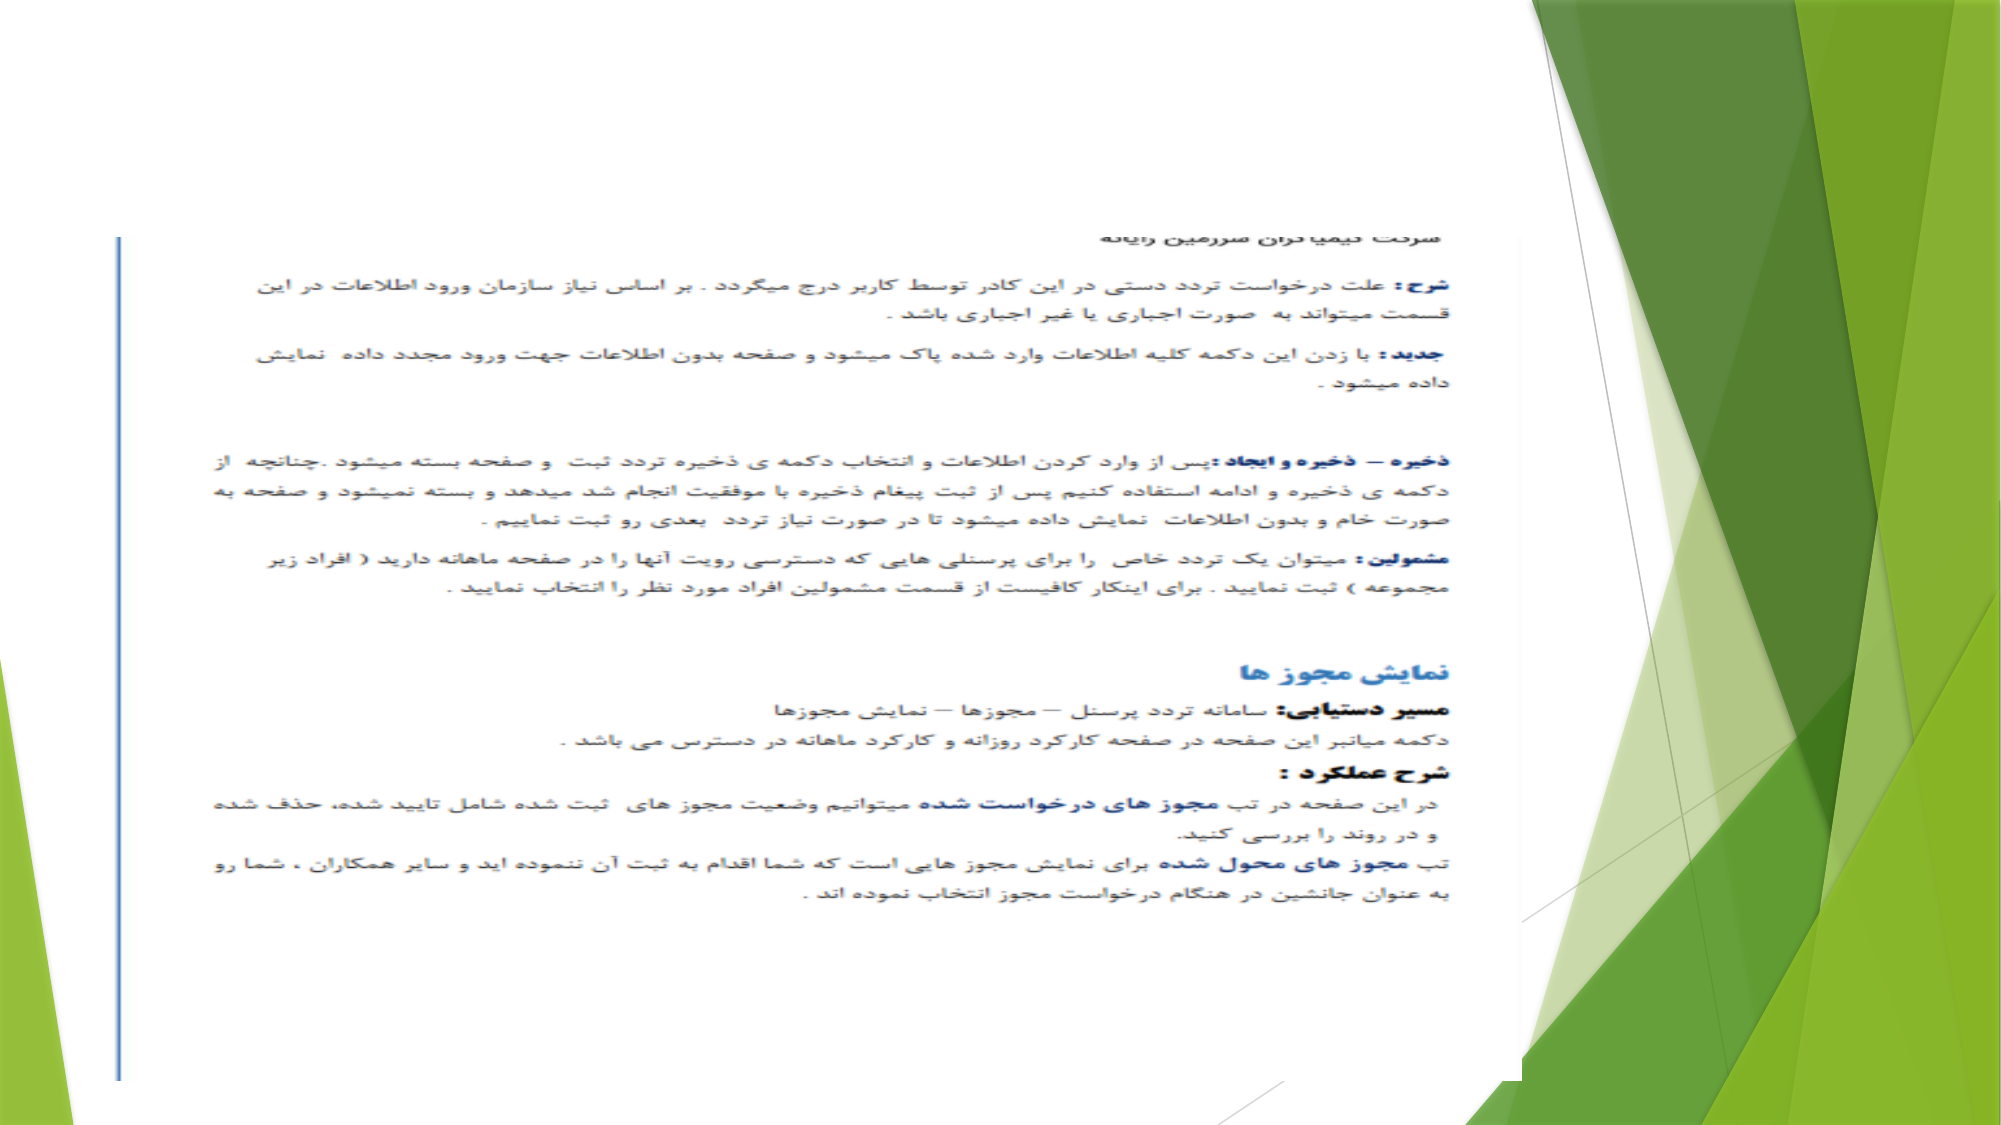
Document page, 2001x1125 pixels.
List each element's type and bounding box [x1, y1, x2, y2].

list [110, 237, 1522, 1082]
